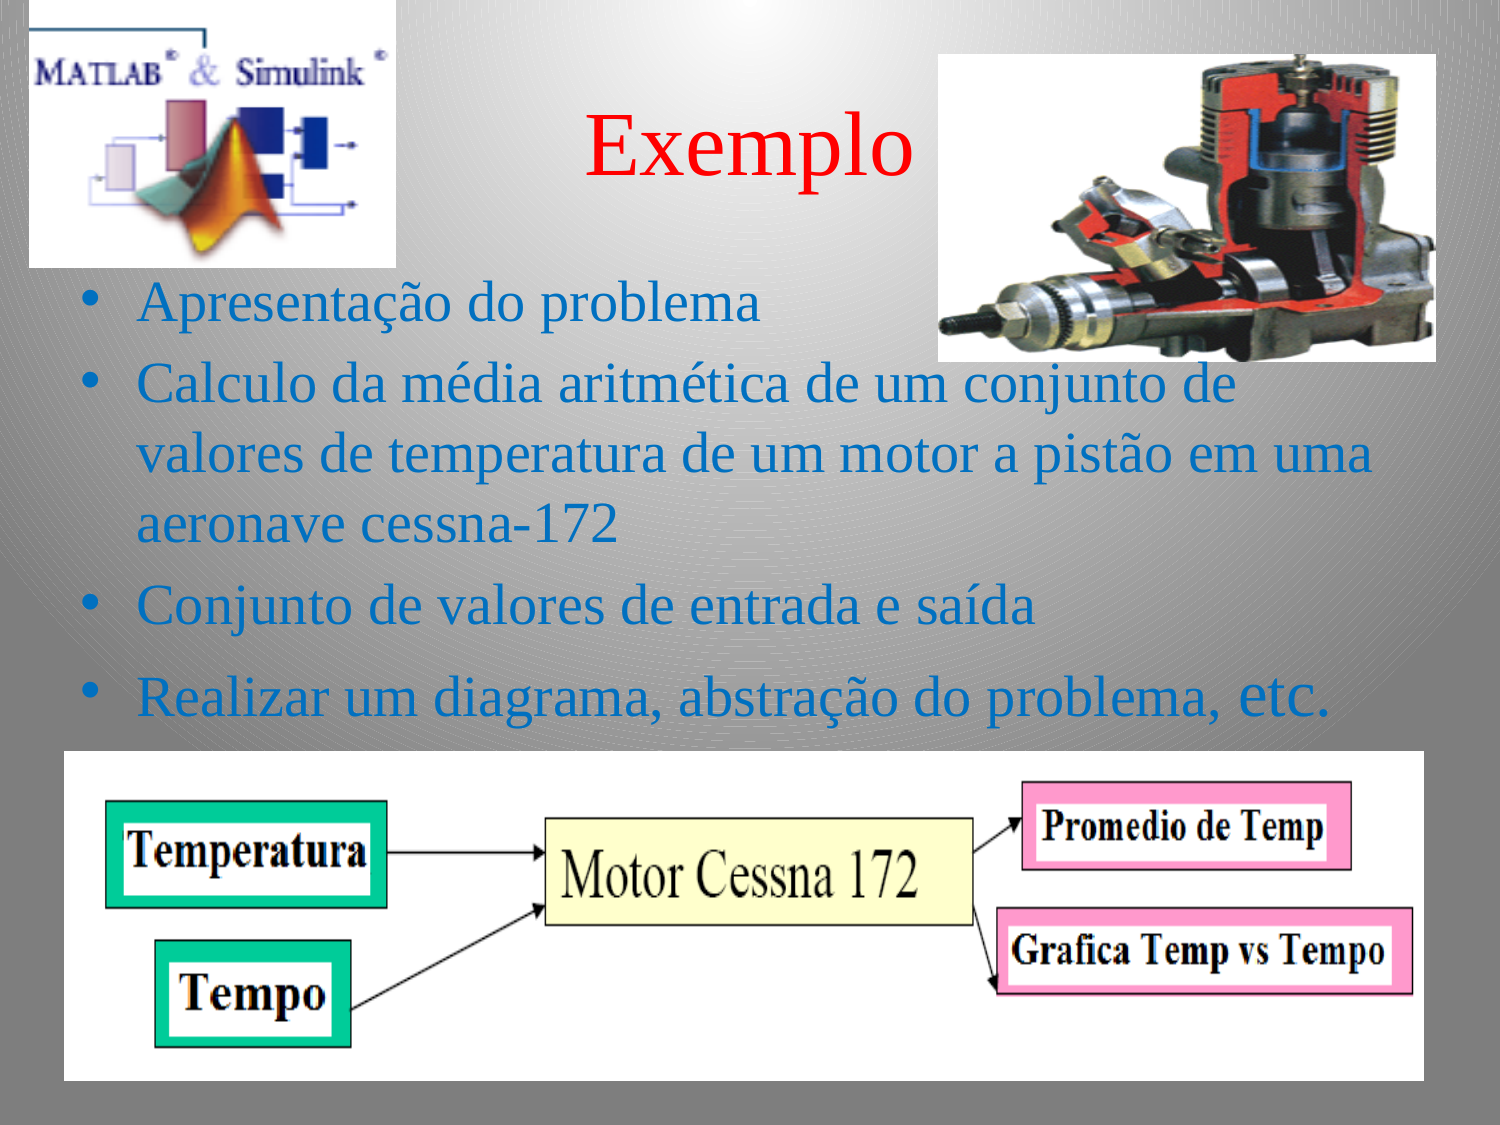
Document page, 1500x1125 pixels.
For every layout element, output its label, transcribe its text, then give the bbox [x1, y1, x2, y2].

picture [29, 0, 396, 268]
picture [938, 54, 1436, 362]
title Exemplo [400, 45, 1425, 233]
picture [64, 751, 1424, 1082]
list Apresentação do problema Calculo da média aritmética de um conjunto de valores de temperatura de um motor a pistão em uma aeronave cessna-172 Conjunto de valores de entrada e saída Realizar um diagrama, abstração do problema, etc. [64, 255, 1415, 750]
